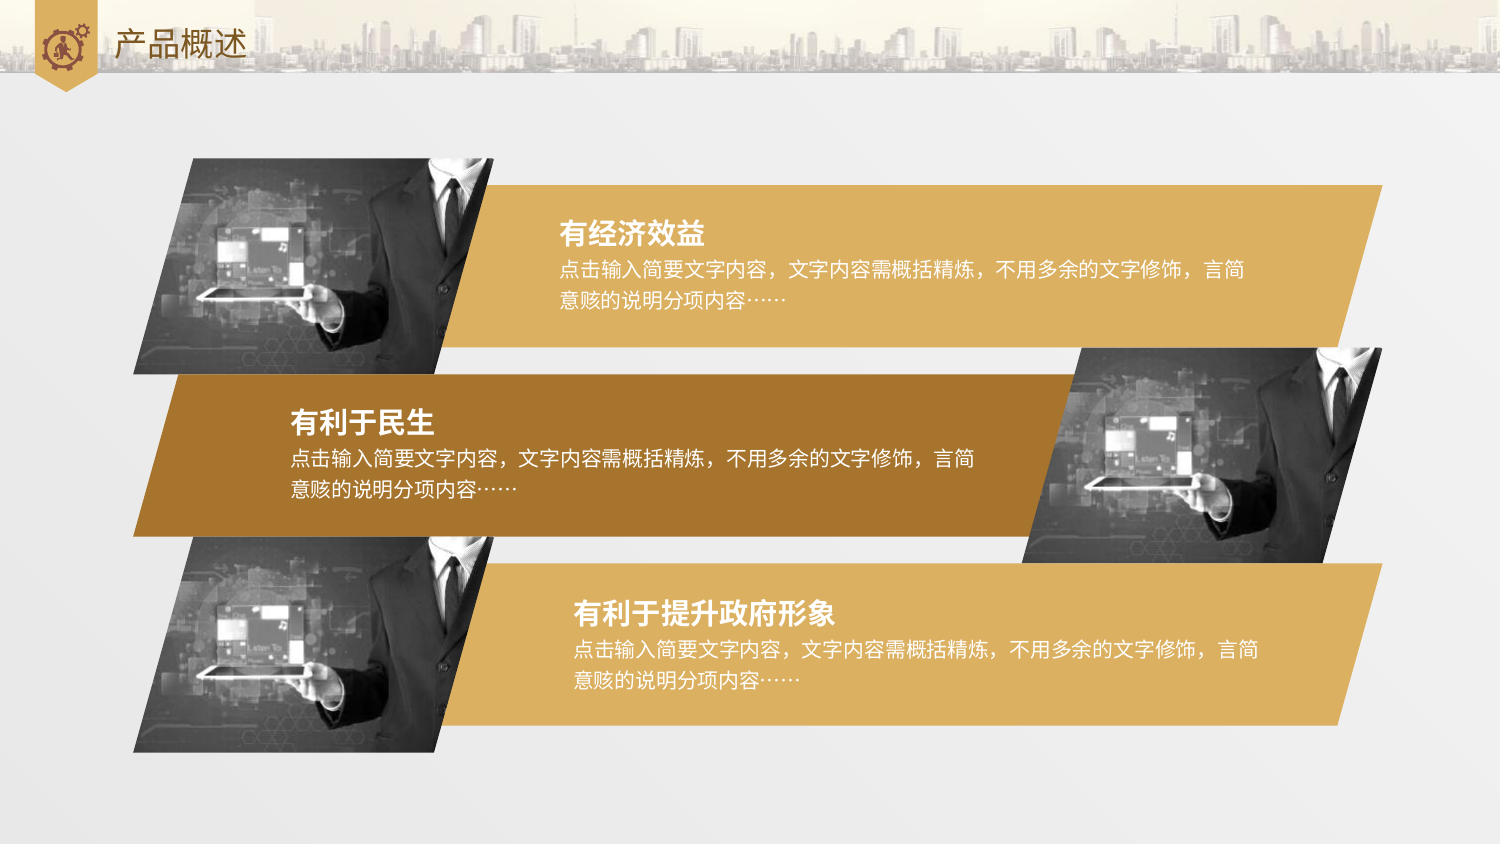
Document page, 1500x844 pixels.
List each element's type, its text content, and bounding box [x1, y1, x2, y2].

text_box [131, 534, 497, 755]
text_box [131, 156, 497, 377]
text_box [444, 561, 1385, 728]
text_box [131, 372, 1072, 539]
text_box 有经济效益 点击输入简要文字内容，文字内容需概括精炼，不用多余的文字修饰，言简意赅的说明分项内容…… [559, 219, 1245, 313]
title 产品概述 [99, 20, 550, 66]
picture [98, 0, 1500, 73]
text_box [444, 183, 1385, 350]
text_box [1020, 345, 1385, 561]
text_box 有利于民生 点击输入简要文字内容，文字内容需概括精炼，不用多余的文字修饰，言简意赅的说明分项内容…… [289, 408, 975, 502]
text_box 有利于提升政府形象 点击输入简要文字内容，文字内容需概括精炼，不用多余的文字修饰，言简意赅的说明分项内容…… [573, 598, 1259, 693]
picture [0, 0, 34, 73]
text_box [41, 23, 91, 72]
